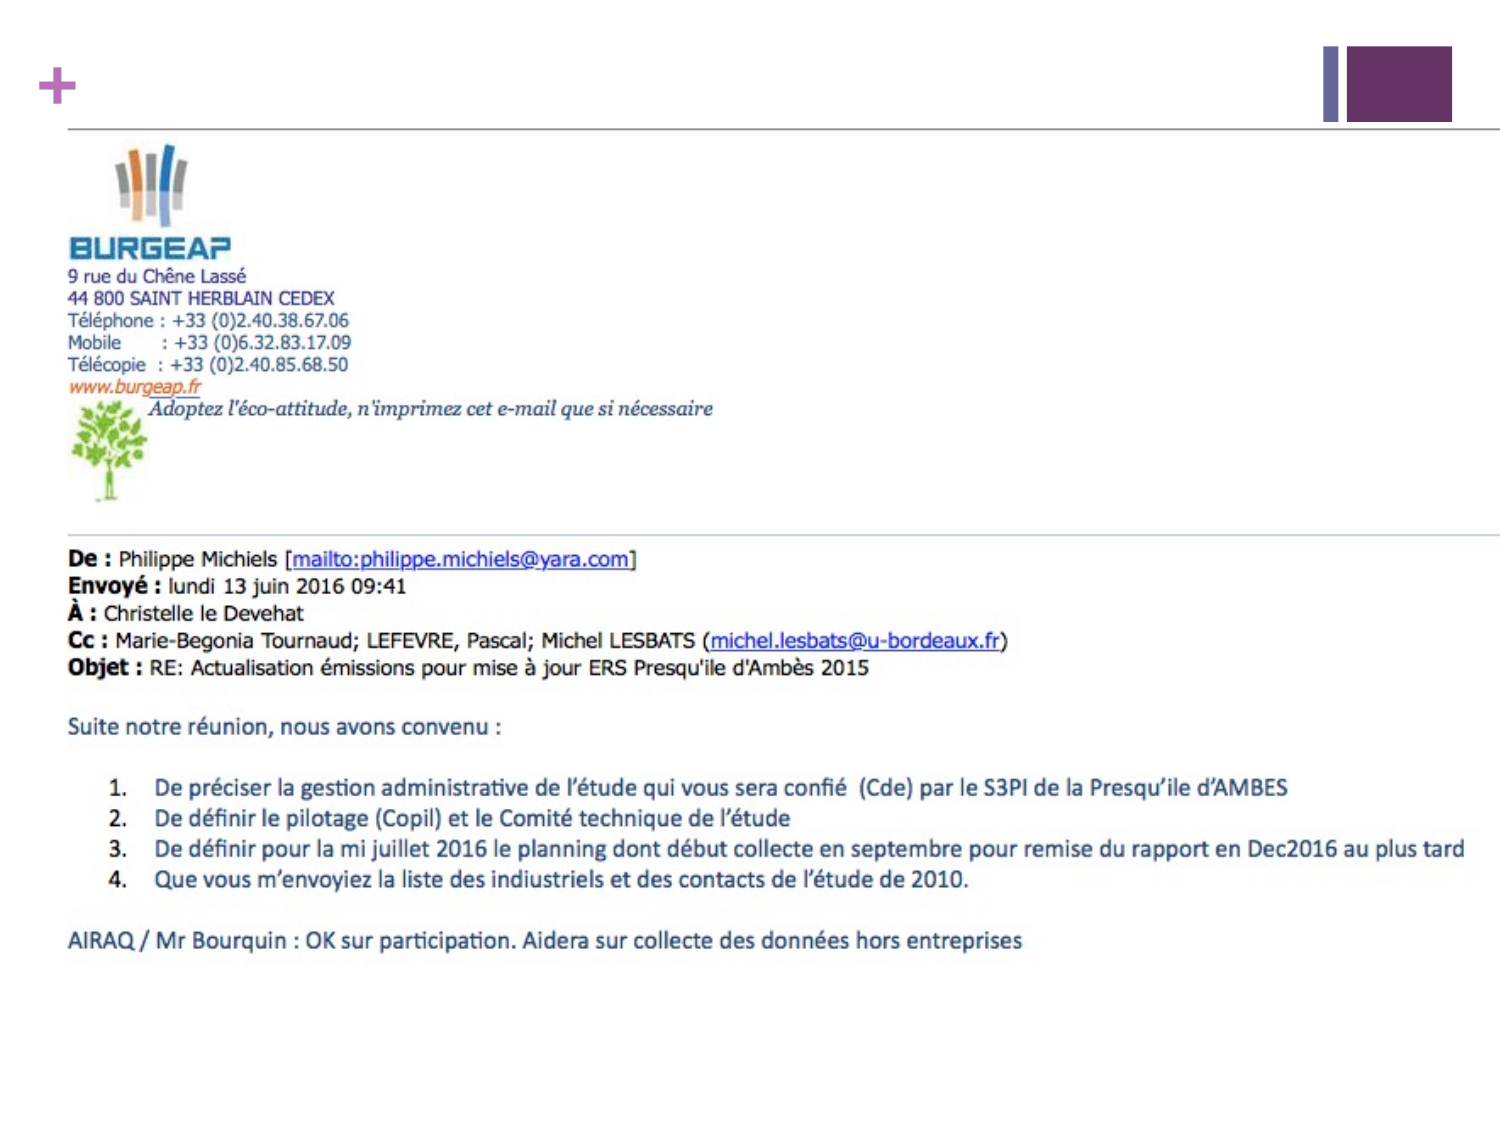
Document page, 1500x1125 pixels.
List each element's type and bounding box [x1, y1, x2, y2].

list [40, 122, 1500, 972]
